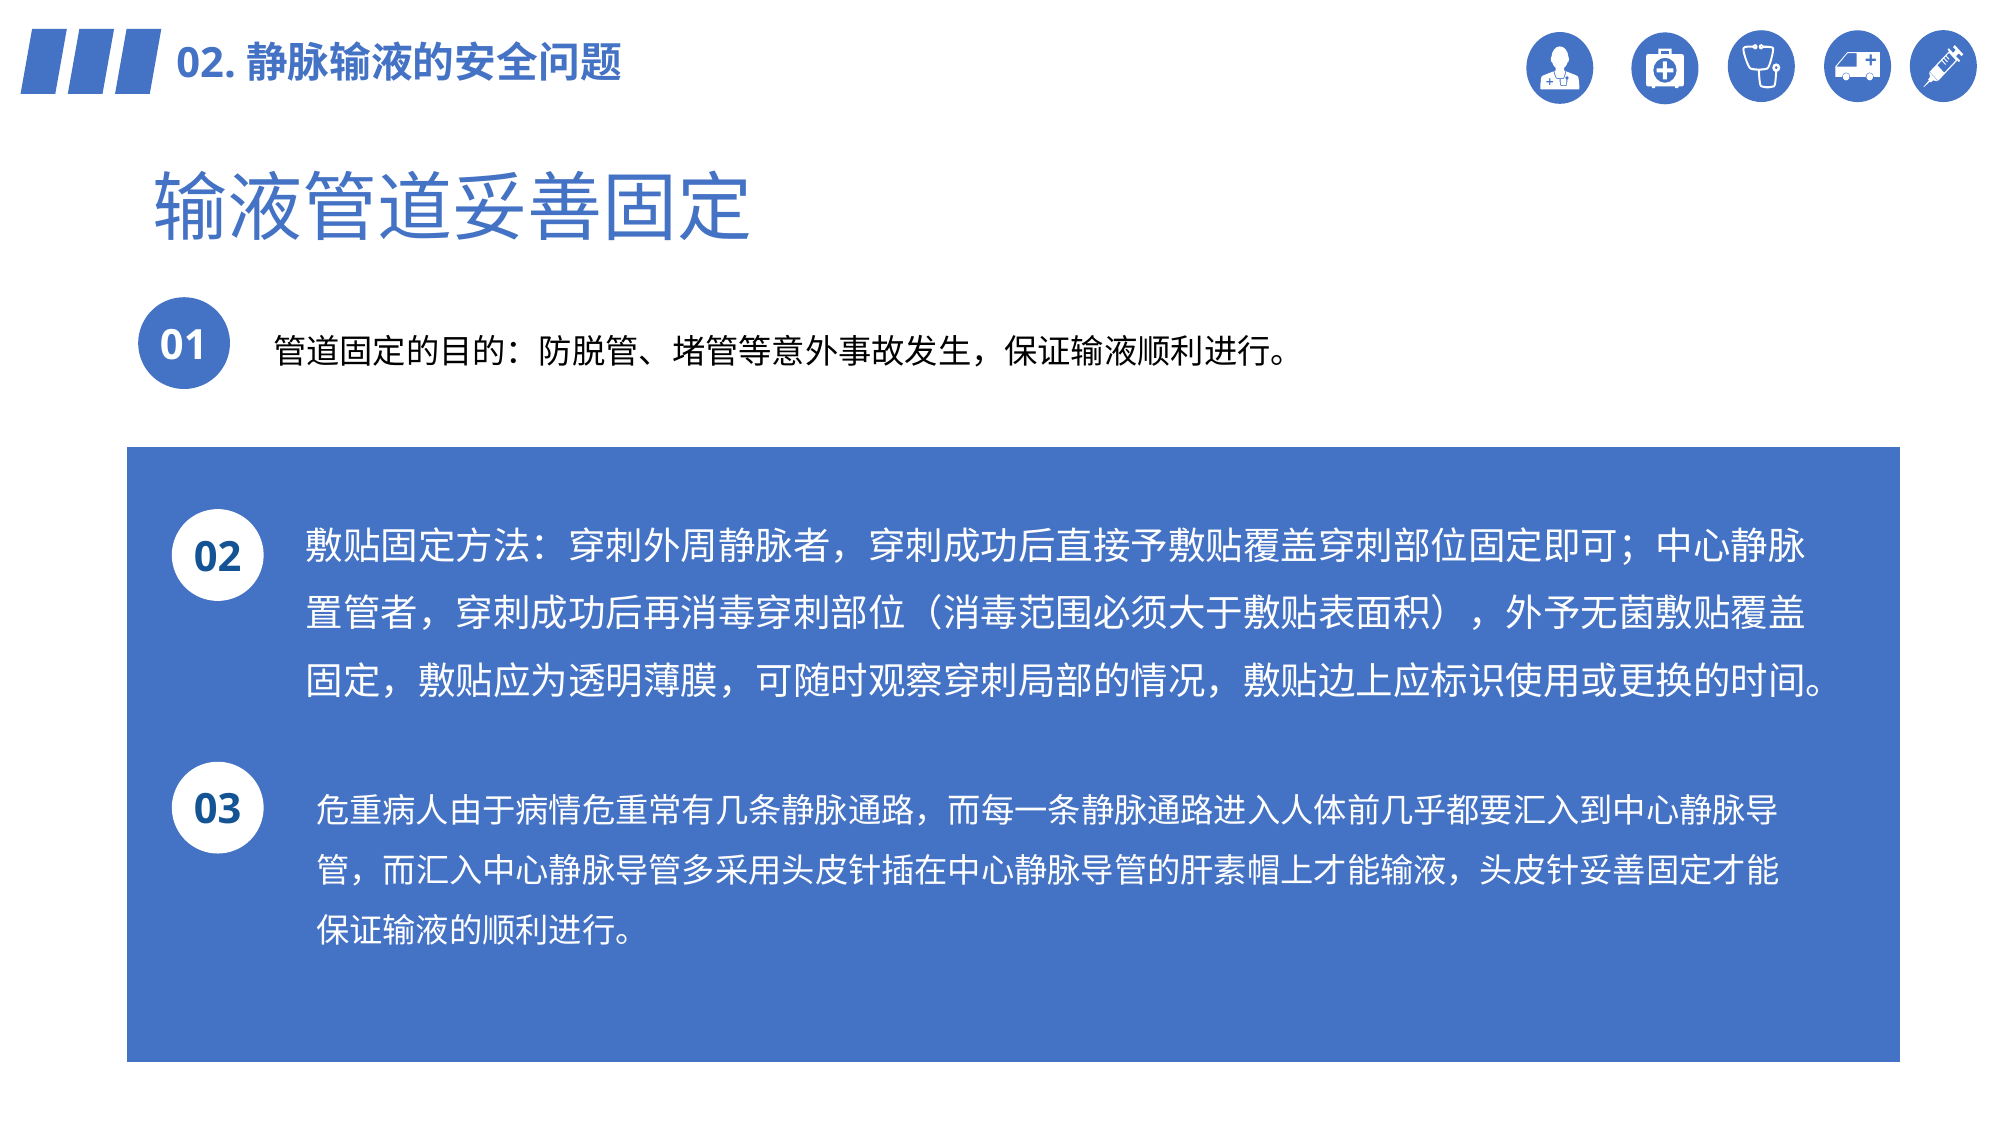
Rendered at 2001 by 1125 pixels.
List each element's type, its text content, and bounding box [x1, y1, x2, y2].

text_box 输液管道妥善固定 [138, 151, 792, 257]
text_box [171, 491, 1854, 705]
text_box [126, 446, 1901, 1063]
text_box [138, 297, 1495, 389]
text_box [171, 761, 1804, 959]
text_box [20, 28, 703, 94]
